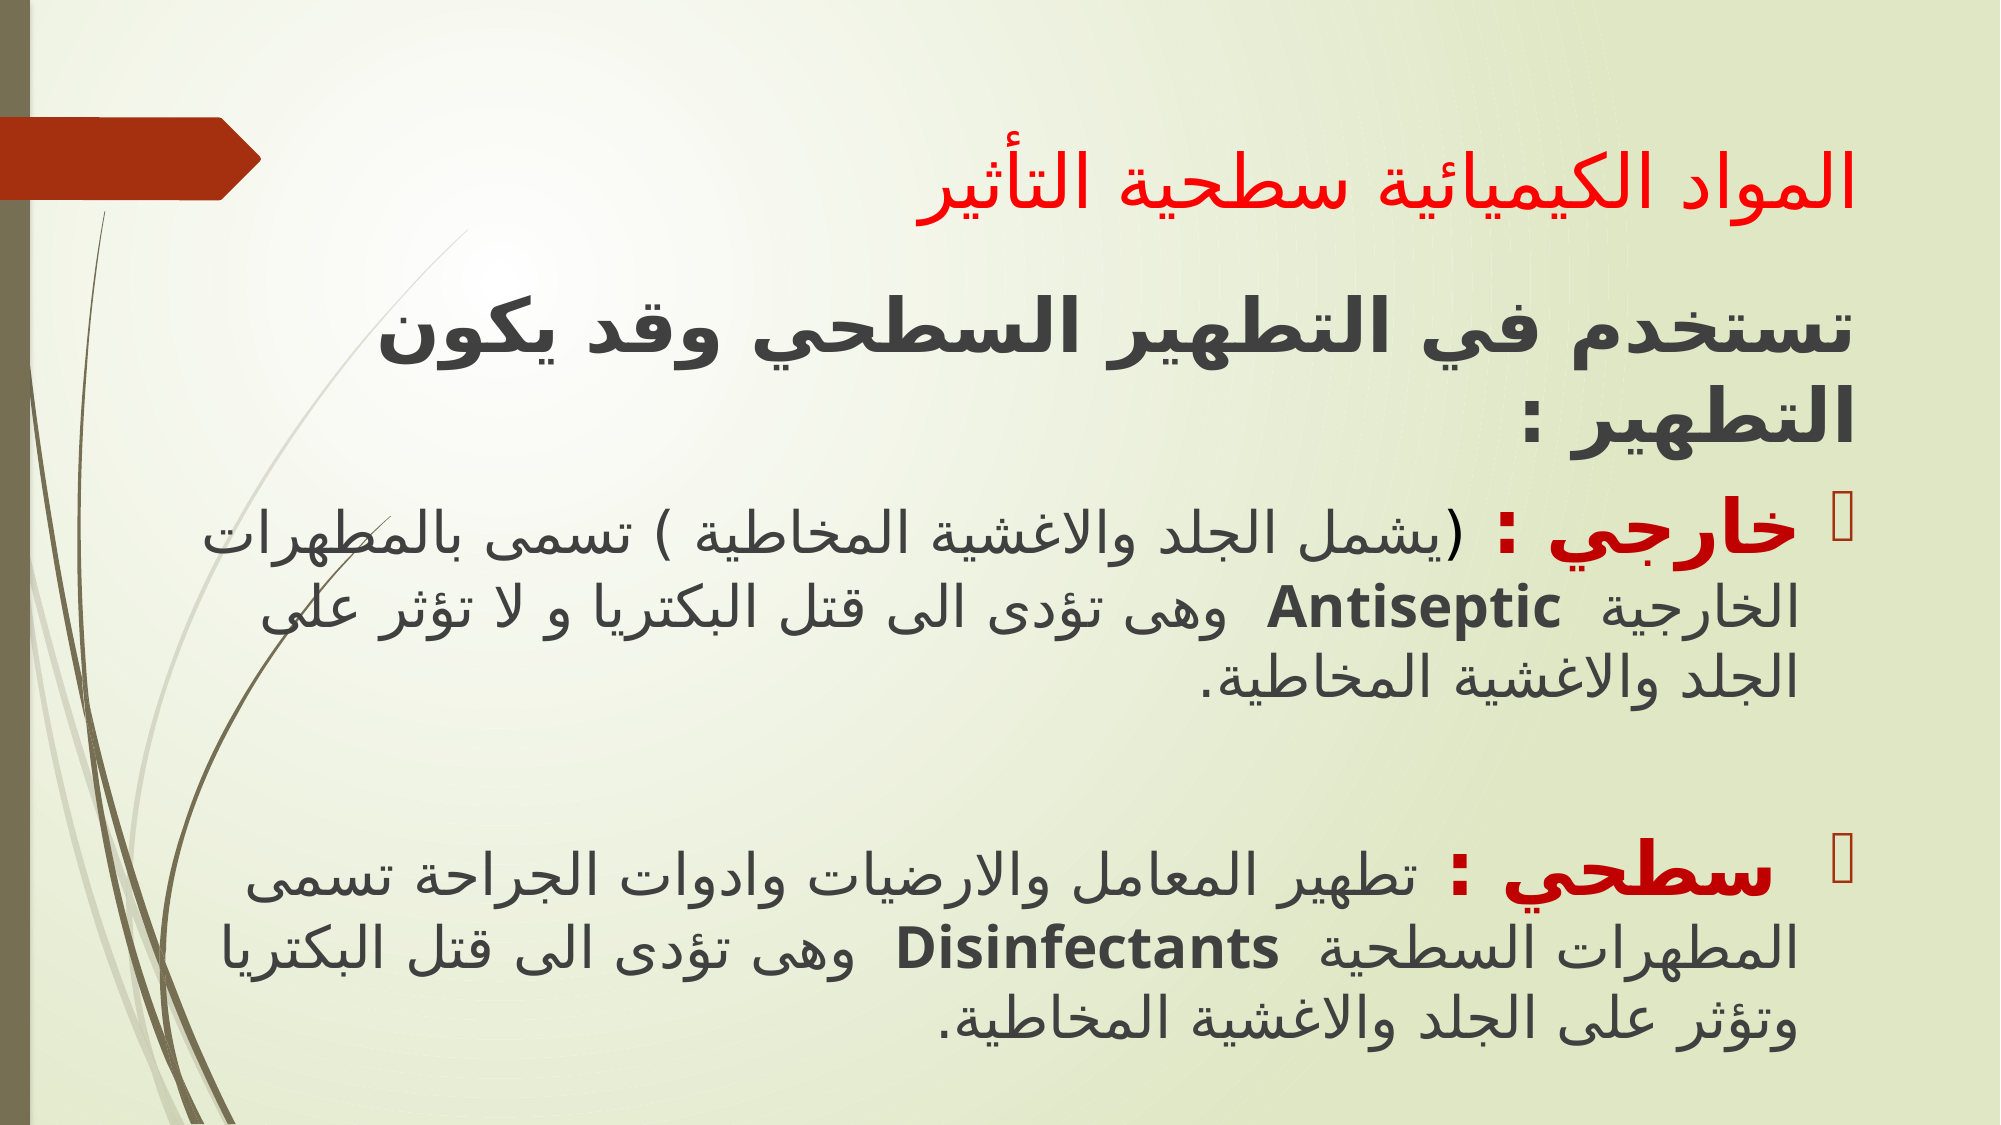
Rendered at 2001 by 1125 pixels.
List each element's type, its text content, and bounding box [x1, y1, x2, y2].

title المواد الكيميائية سطحية التأثير [413, 126, 1876, 337]
list تستخدم في التطهير السطحي وقد يكون التطهير : خارجي : (يشمل الجلد والاغشية المخاطية ) تسمى بالمطهرات الخارجية Antiseptic وهى تؤدى الى قتل البكتريا و لا تؤثر على الجلد والاغشية المخاطية. سطحي : تطهير المعامل والارضيات وادوات الجراحة تسمى المطهرات السطحية Disinfectants وهى تؤدى الى قتل البكتريا وتؤثر على الجلد والاغشية المخاطية. [124, 270, 1873, 1072]
